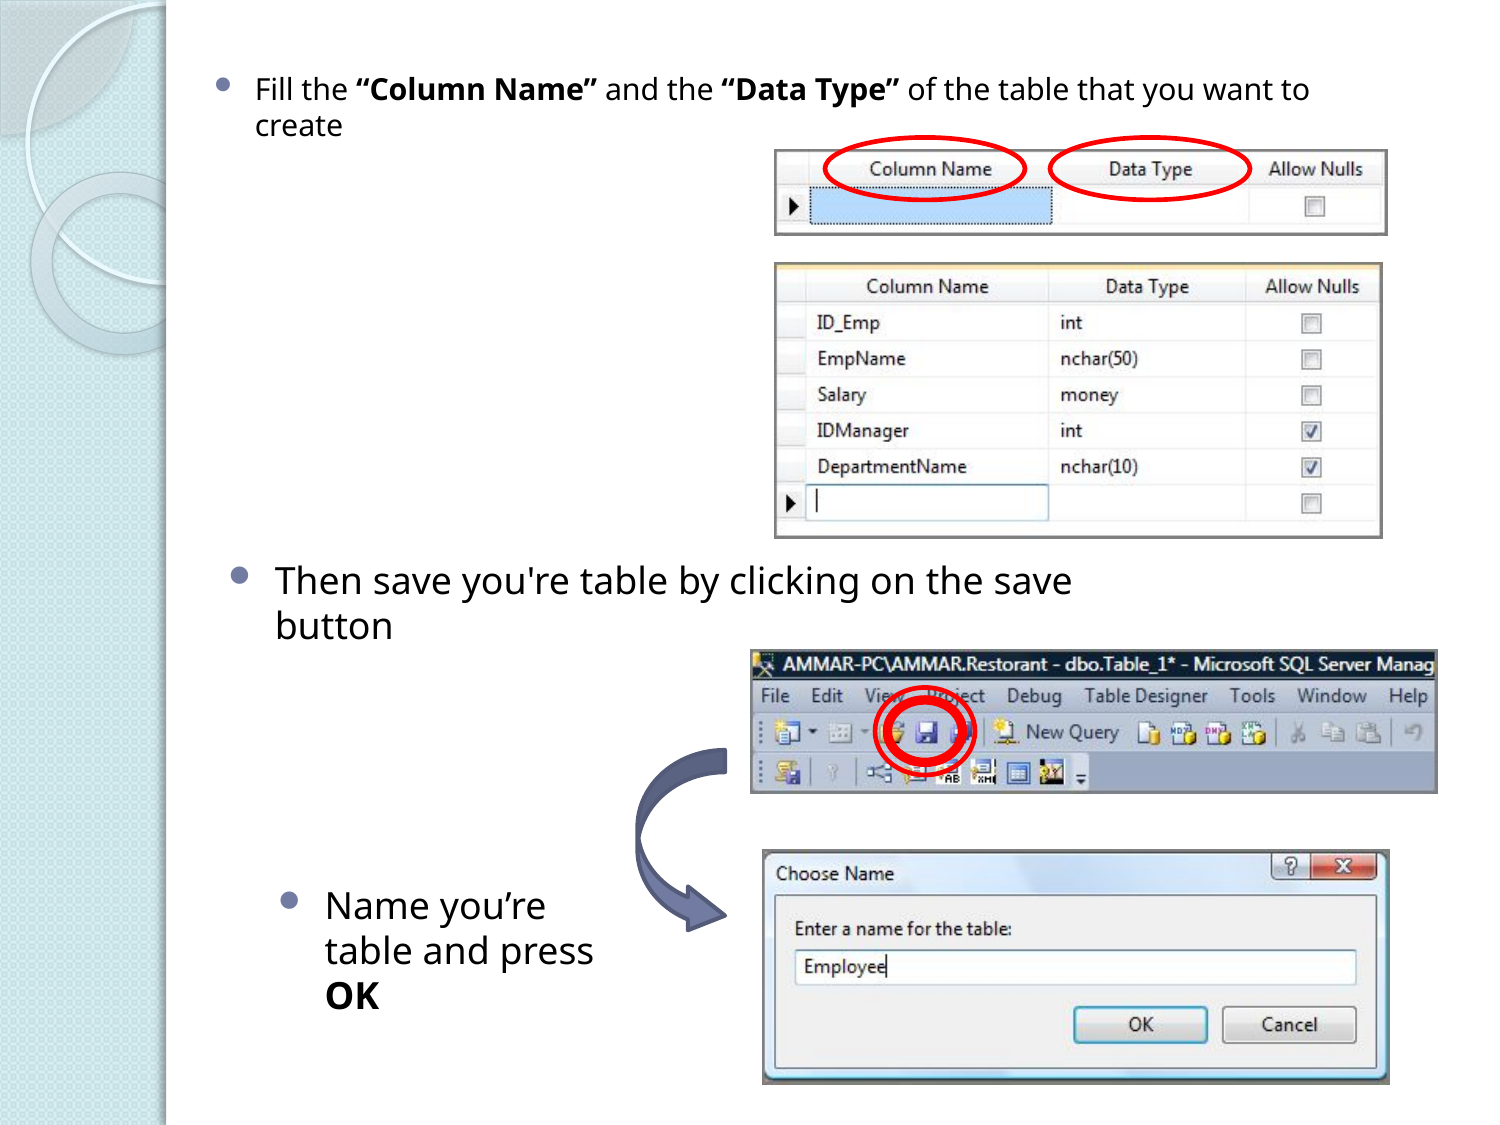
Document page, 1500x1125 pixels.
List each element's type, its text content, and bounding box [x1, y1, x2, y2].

text_box [849, 135, 1001, 146]
picture [774, 262, 1383, 540]
text_box [1074, 135, 1226, 146]
picture [774, 149, 1388, 237]
picture [762, 849, 1390, 1085]
text_box [635, 747, 728, 933]
list Fill the “Column Name” and the “Data Type” of the table that you want to create [187, 62, 1388, 150]
text_box Name you’re table and press OK [249, 874, 638, 1038]
text_box Then save you're table by clicking on the save button [199, 549, 1175, 688]
picture [749, 649, 1438, 794]
